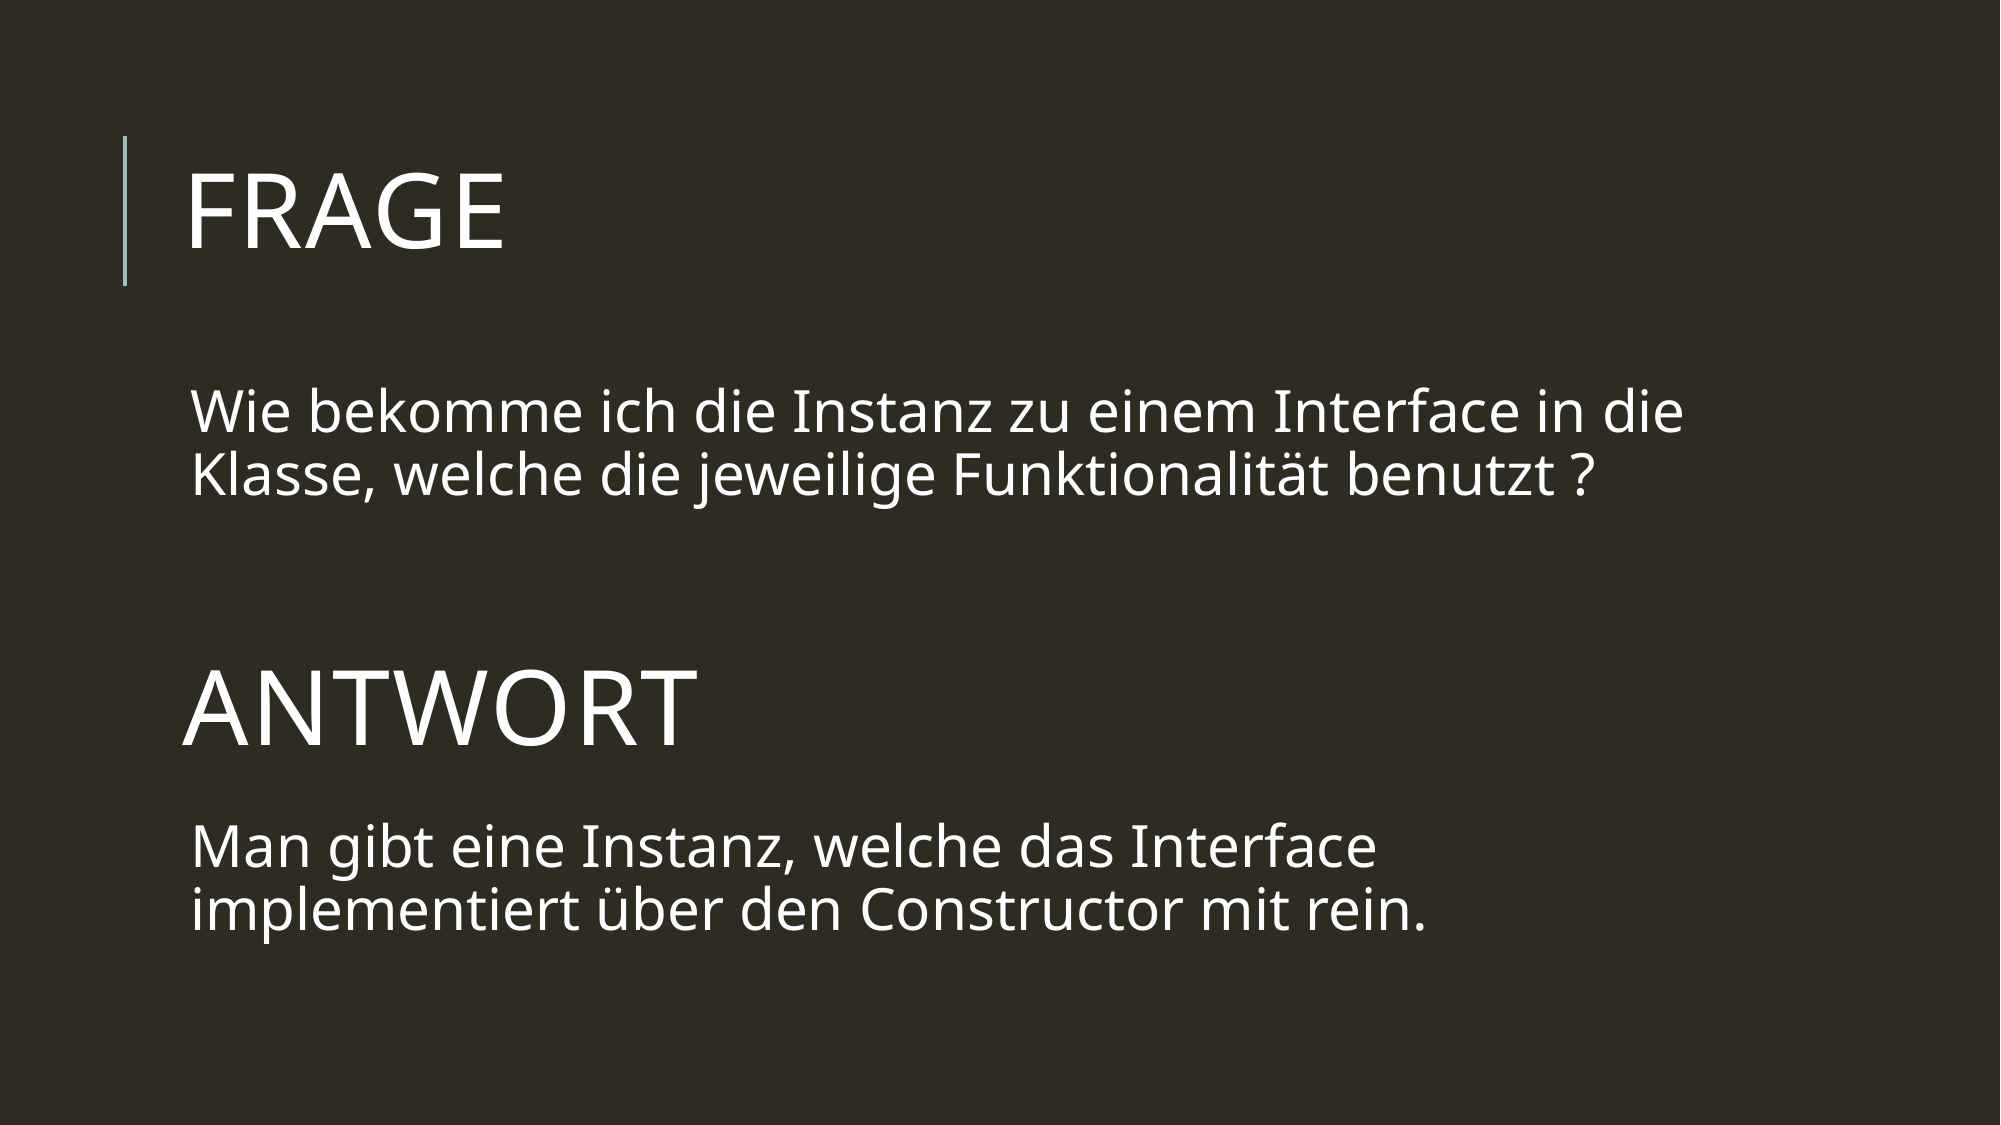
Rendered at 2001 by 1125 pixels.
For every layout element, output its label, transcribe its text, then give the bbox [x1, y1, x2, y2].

title Frage [168, 96, 1763, 342]
text_box Man gibt eine Instanz, welche das Interface implementiert über den Constructor mit rein. [167, 810, 1763, 1028]
list Wie bekomme ich die Instanz zu einem Interface in die Klasse, welche die jeweilige Funktionalität benutzt ? [168, 375, 1763, 592]
text_box Antwort [167, 592, 1763, 810]
